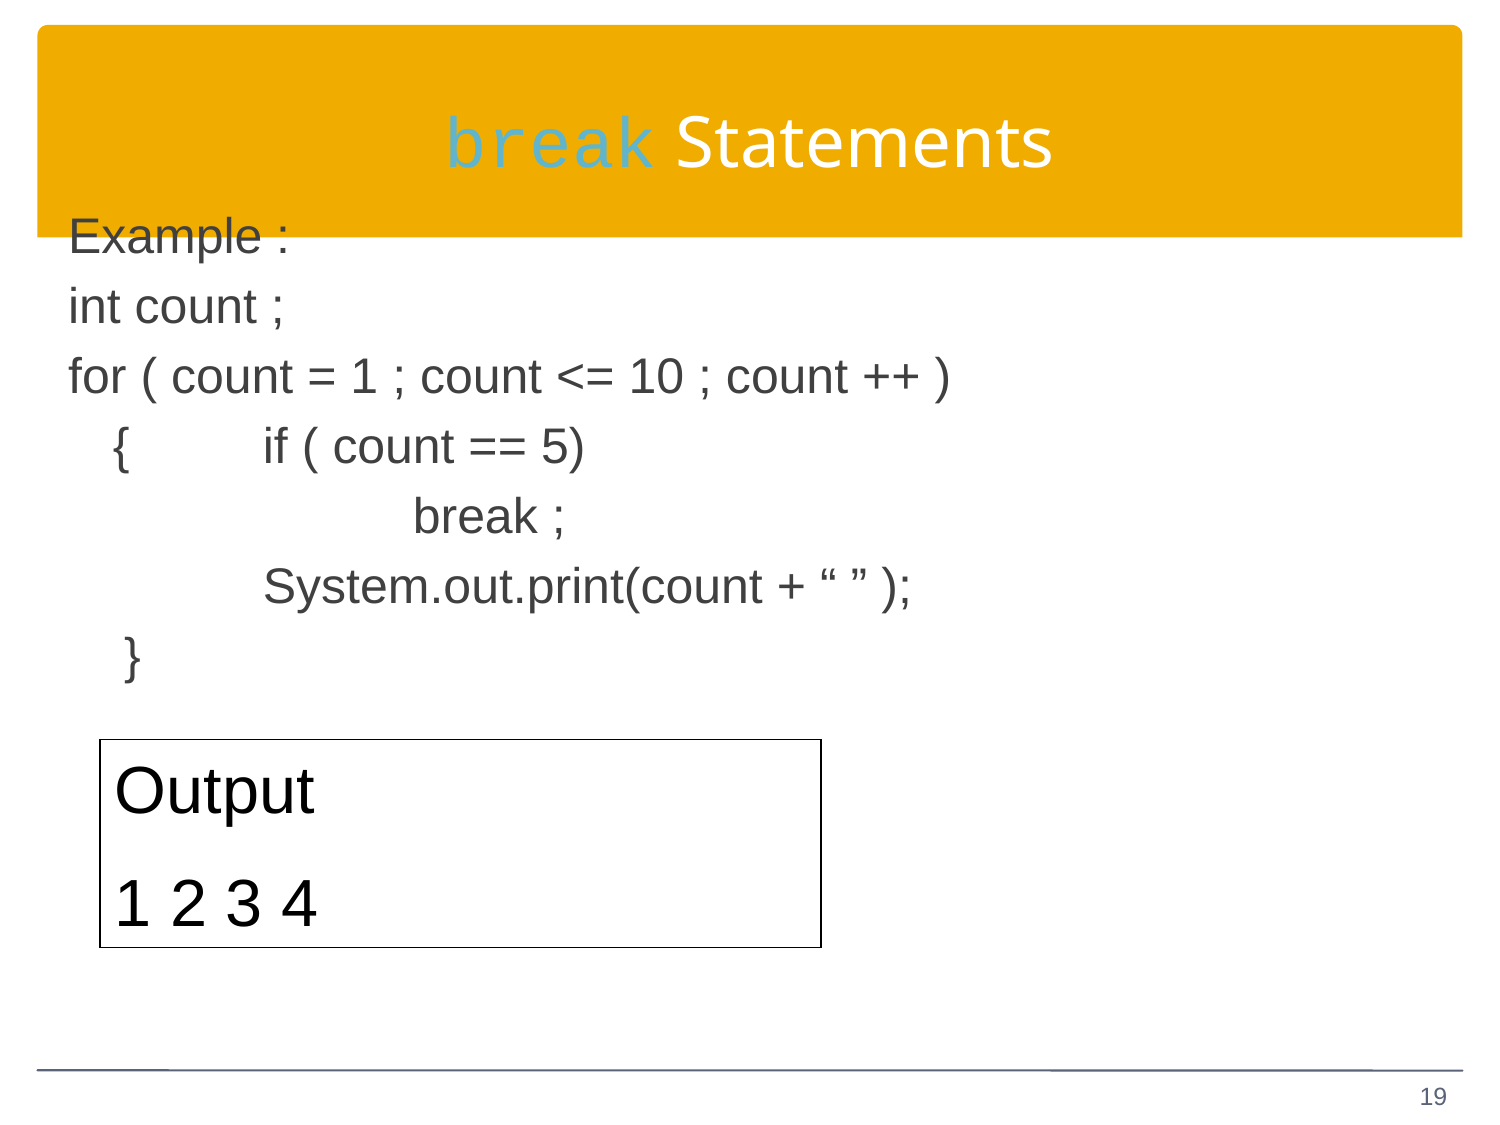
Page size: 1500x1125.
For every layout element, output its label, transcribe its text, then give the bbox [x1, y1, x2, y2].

list Example : int count ; for ( count = 1 ; count <= 10 ; count ++ ) { if ( count == 5) break ; System.out.print(count + “ ” ); } [52, 196, 1404, 940]
slide_number 19 [1112, 1069, 1463, 1123]
title break Statements [49, 44, 1451, 233]
text_box Output 1 2 3 4 [100, 739, 821, 948]
